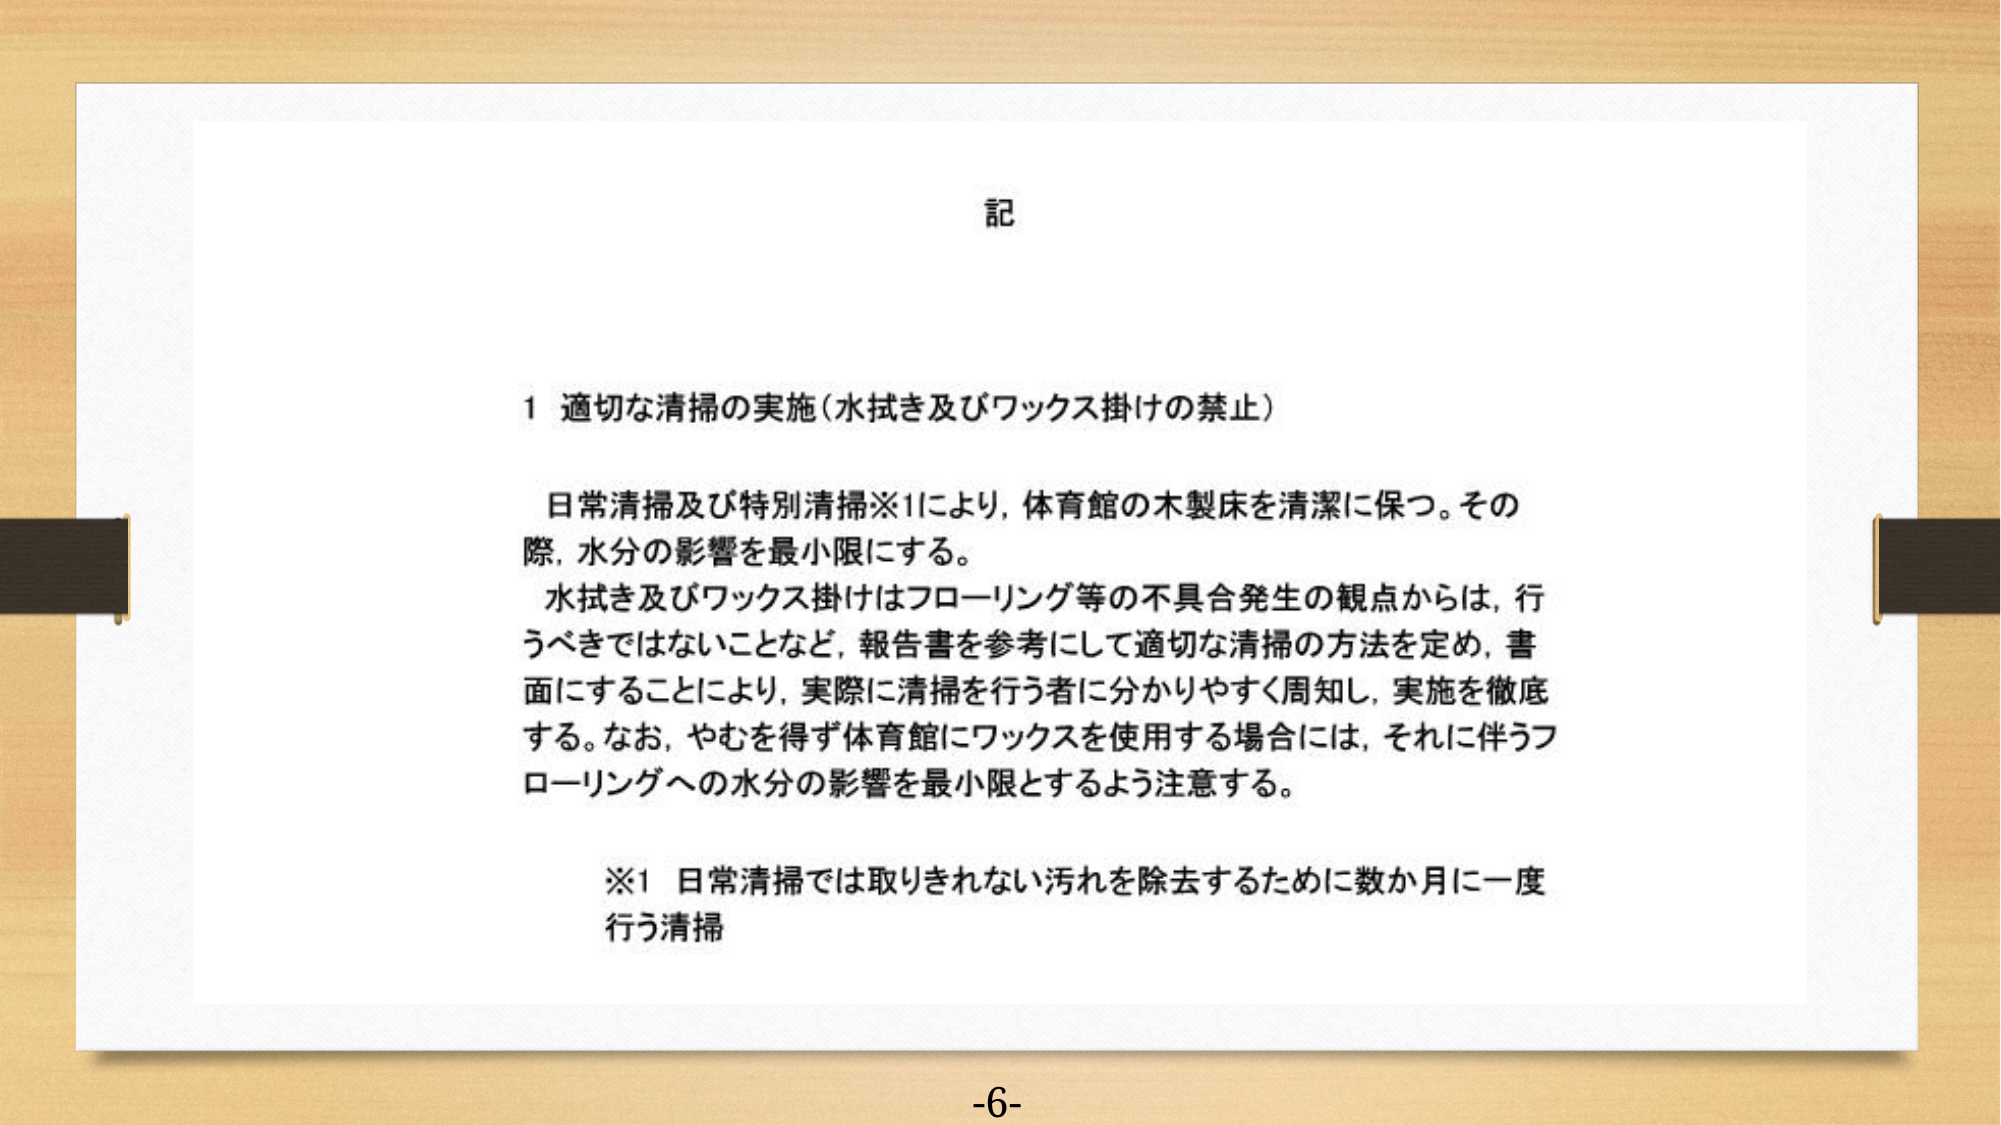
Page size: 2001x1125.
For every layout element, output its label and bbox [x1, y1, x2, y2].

text_box [0, 513, 2000, 622]
picture [0, 622, 1998, 1125]
picture [0, 4, 1998, 513]
text_box [0, 0, 2000, 513]
